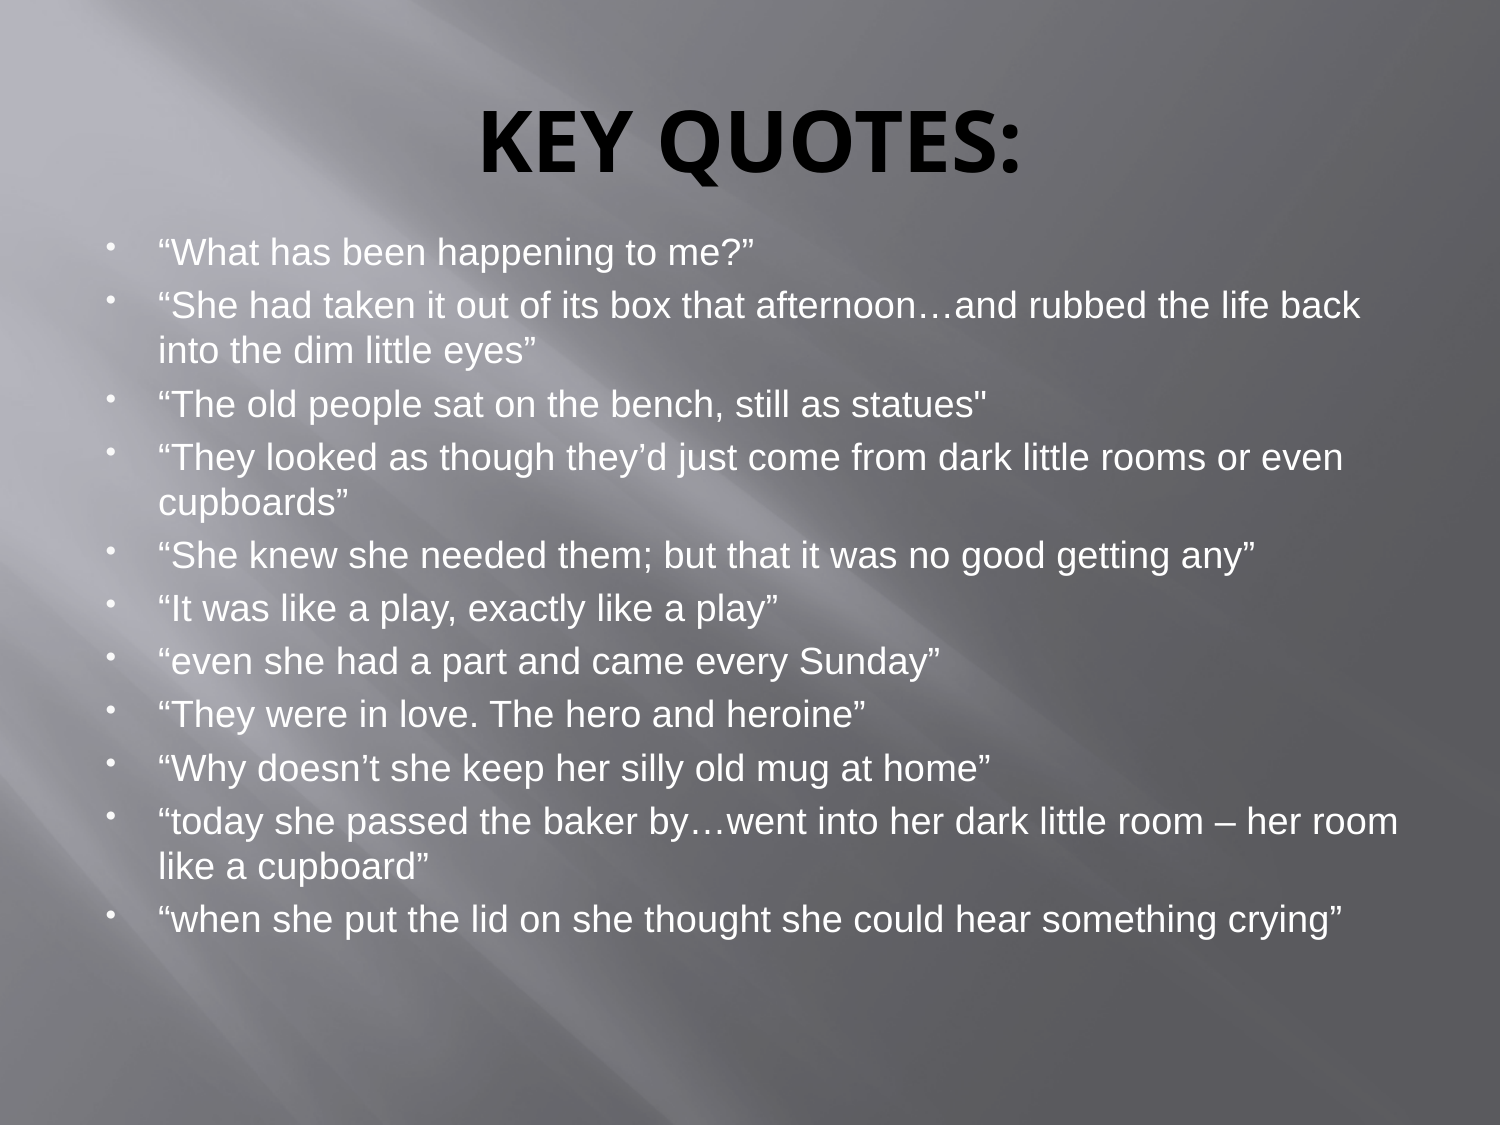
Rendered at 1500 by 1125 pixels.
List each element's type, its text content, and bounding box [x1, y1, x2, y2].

list “What has been happening to me?” “She had taken it out of its box that afternoon…and rubbed the life back into the dim little eyes” “The old people sat on the bench, still as statues" “They looked as though they’d just come from dark little rooms or even cupboards” “She knew she needed them; but that it was no good getting any” “It was like a play, exactly like a play” “even she had a part and came every Sunday” “They were in love. The hero and heroine” “Why doesn’t she keep her silly old mug at home” “today she passed the baker by…went into her dark little room – her room like a cupboard” “when she put the lid on she thought she could hear something crying” [75, 219, 1425, 1035]
title KEY QUOTES: [75, 45, 1425, 219]
